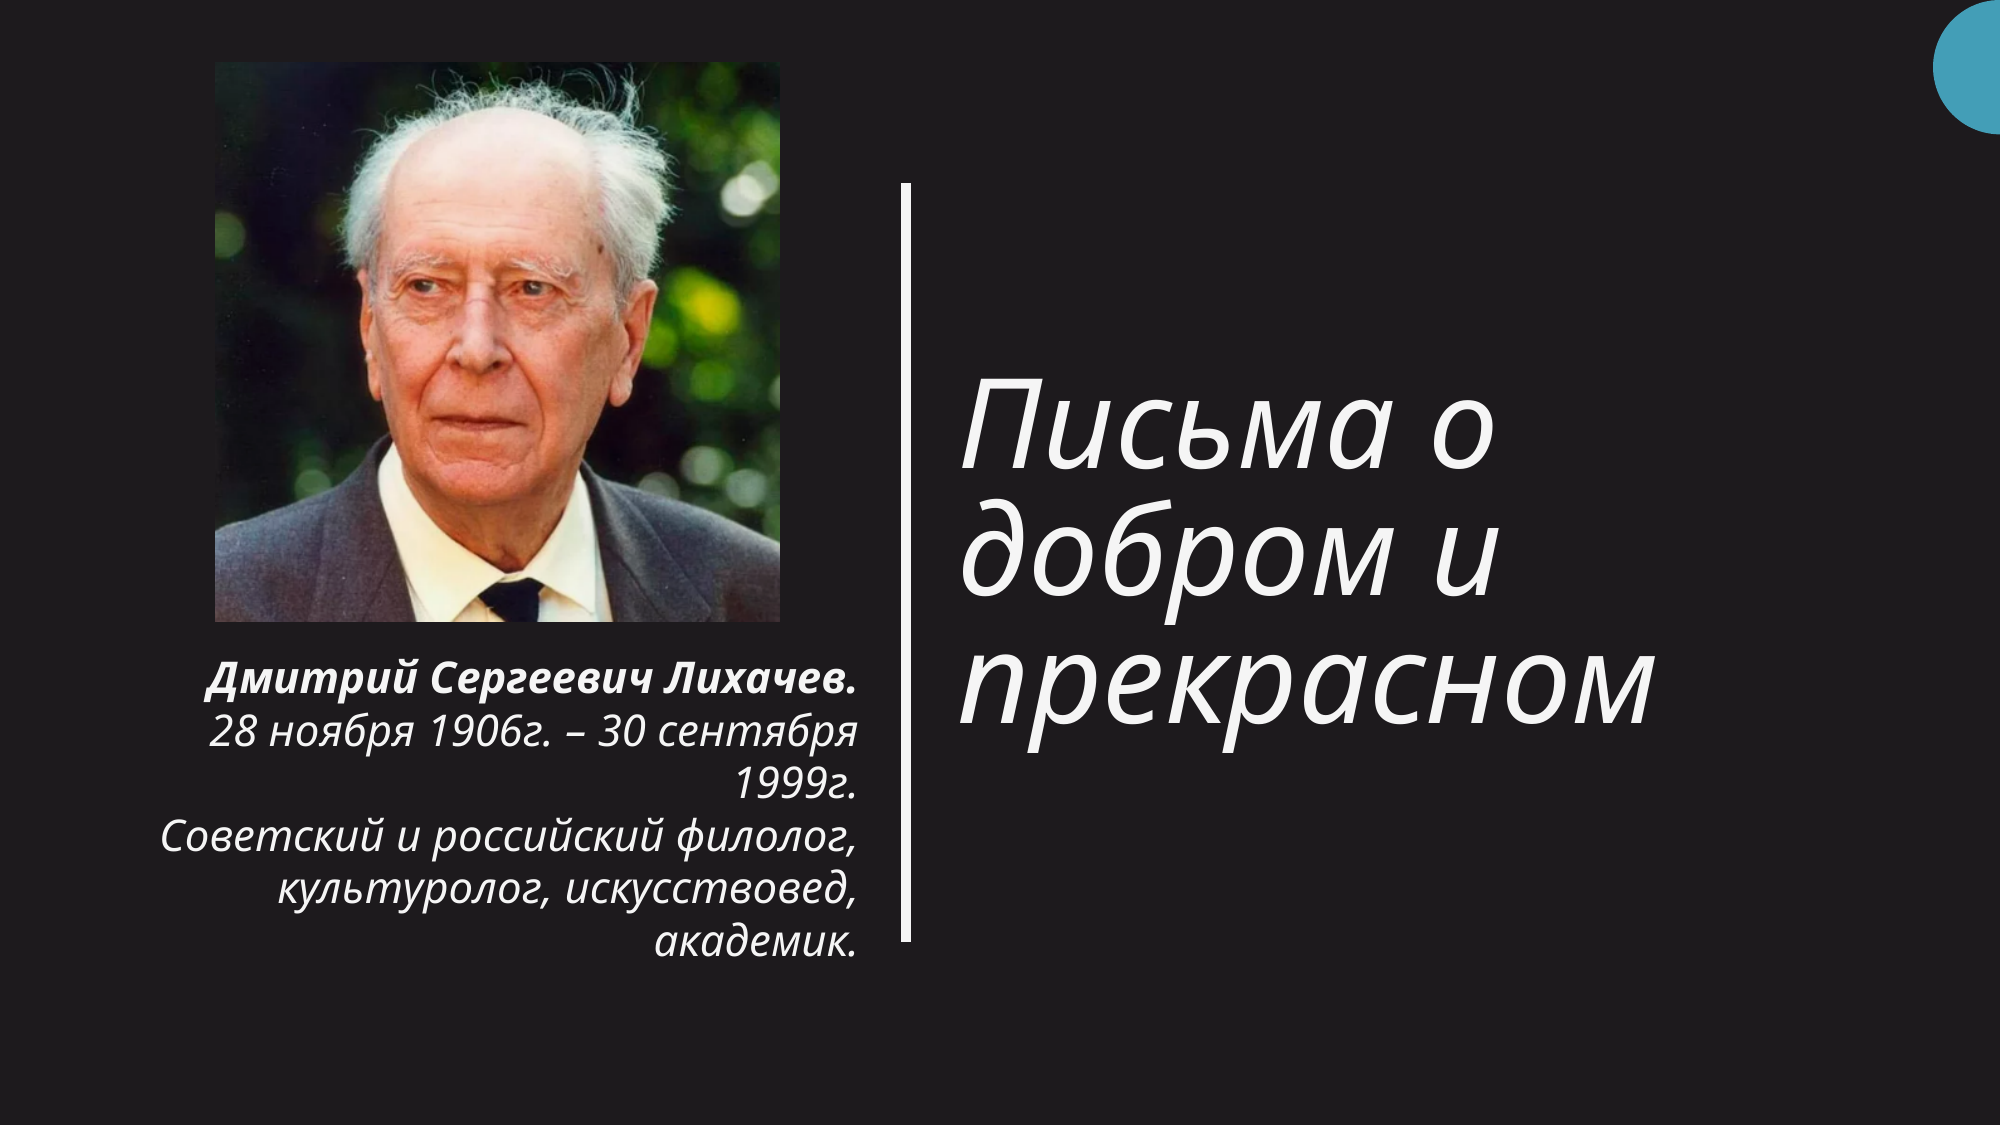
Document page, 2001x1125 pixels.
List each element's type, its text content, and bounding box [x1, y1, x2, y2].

title Письма о добром и прекрасном [942, 207, 1874, 908]
picture [215, 62, 780, 622]
subtitle Дмитрий Сергеевич Лихачев. 28 ноября 1906г. – 30 сентября 1999г. Советский и российский филолог, культуролог, искусствовед, академик. [113, 647, 875, 973]
